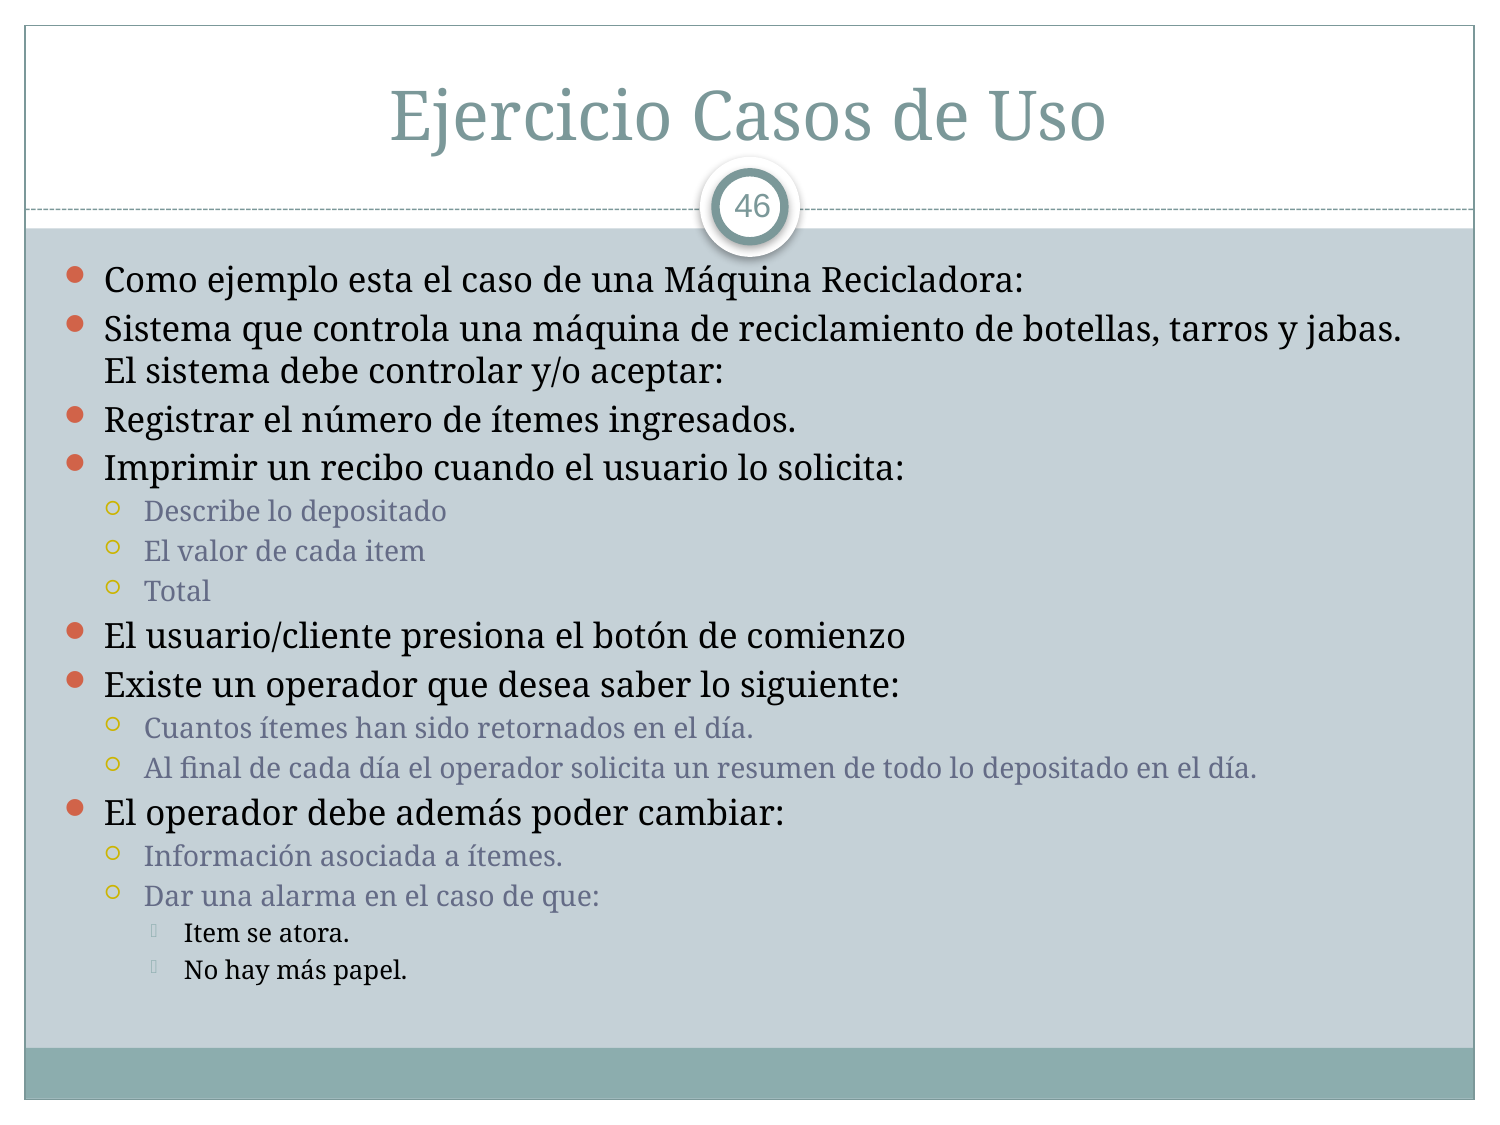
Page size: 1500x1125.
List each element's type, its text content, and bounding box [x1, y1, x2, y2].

list Como ejemplo esta el caso de una Máquina Recicladora: Sistema que controla una máquina de reciclamiento de botellas, tarros y jabas. El sistema debe controlar y/o aceptar: Registrar el número de ítemes ingresados. Imprimir un recibo cuando el usuario lo solicita: Describe lo depositado El valor de cada item Total El usuario/cliente presiona el botón de comienzo Existe un operador que desea saber lo siguiente: Cuantos ítemes han sido retornados en el día. Al final de cada día el operador solicita un resumen de todo lo depositado en el día. El operador debe además poder cambiar: Información asociada a ítemes. Dar una alarma en el caso de que: Item se atora. No hay más papel. [49, 250, 1445, 1001]
title Ejercicio Casos de Uso [49, 37, 1450, 162]
slide_number 46 [715, 168, 791, 241]
